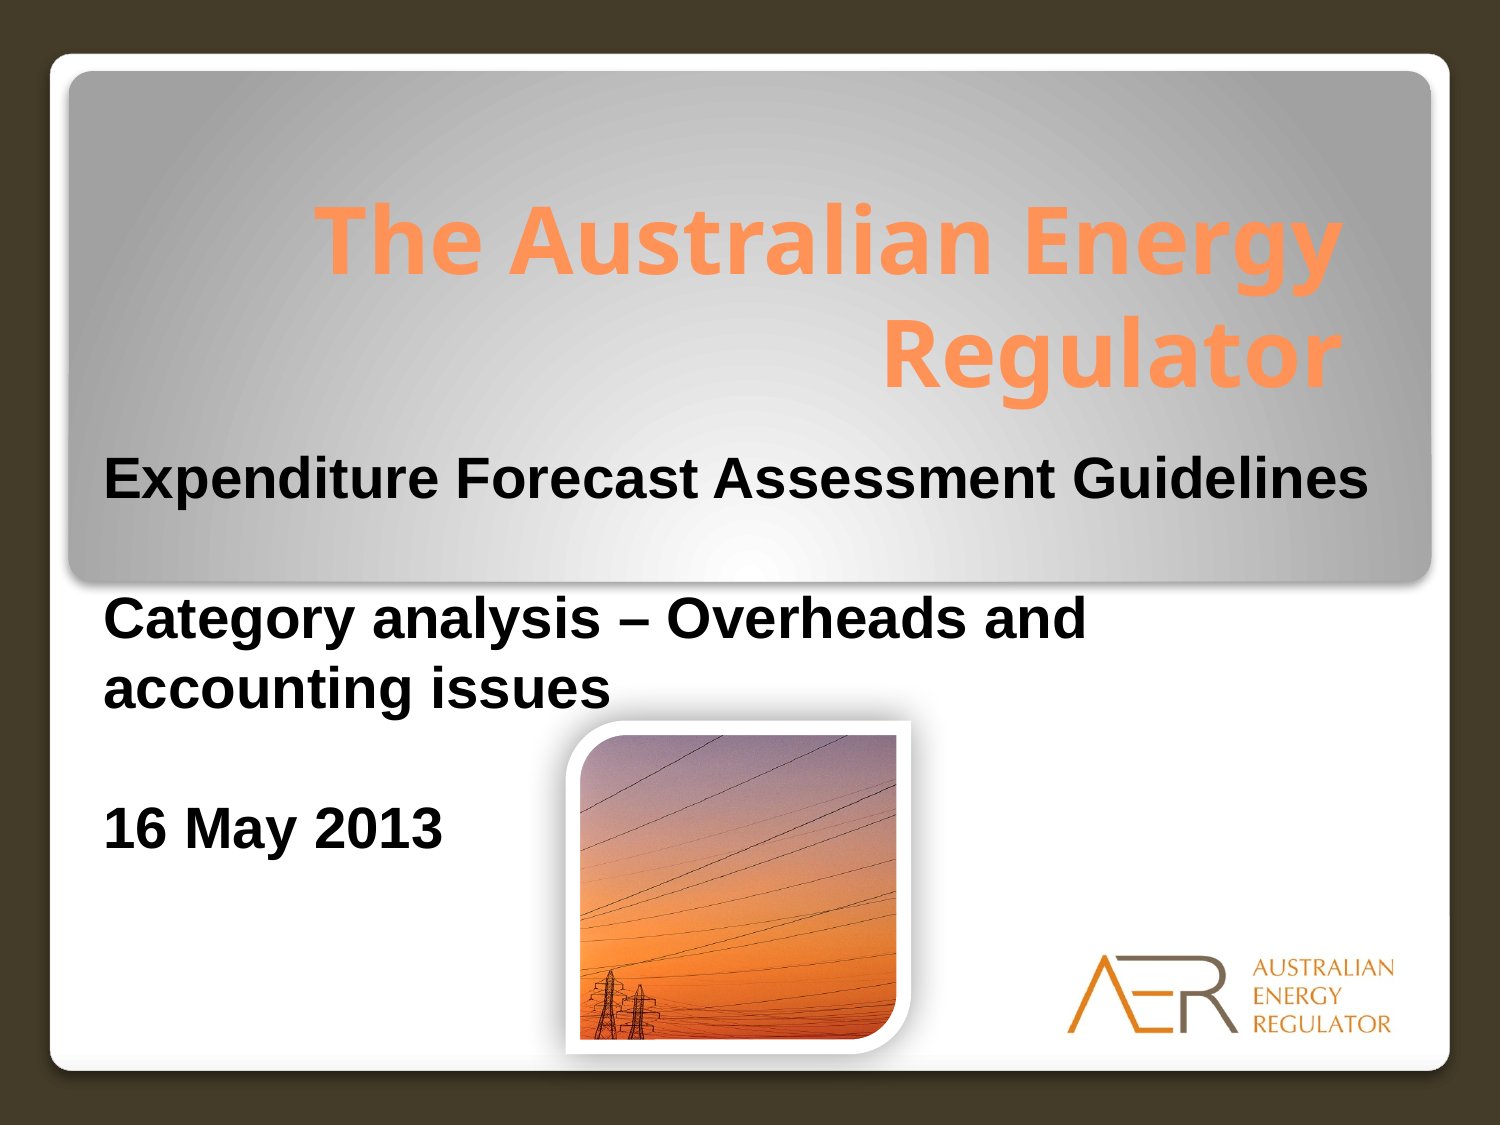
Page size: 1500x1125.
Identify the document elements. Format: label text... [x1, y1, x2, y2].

picture [1056, 952, 1412, 1042]
text_box Expenditure Forecast Assessment Guidelines Category analysis – Overheads and accounting issues 16 May 2013 [88, 432, 1424, 868]
picture [572, 727, 904, 1048]
title The Australian Energy Regulator [76, 113, 1352, 414]
